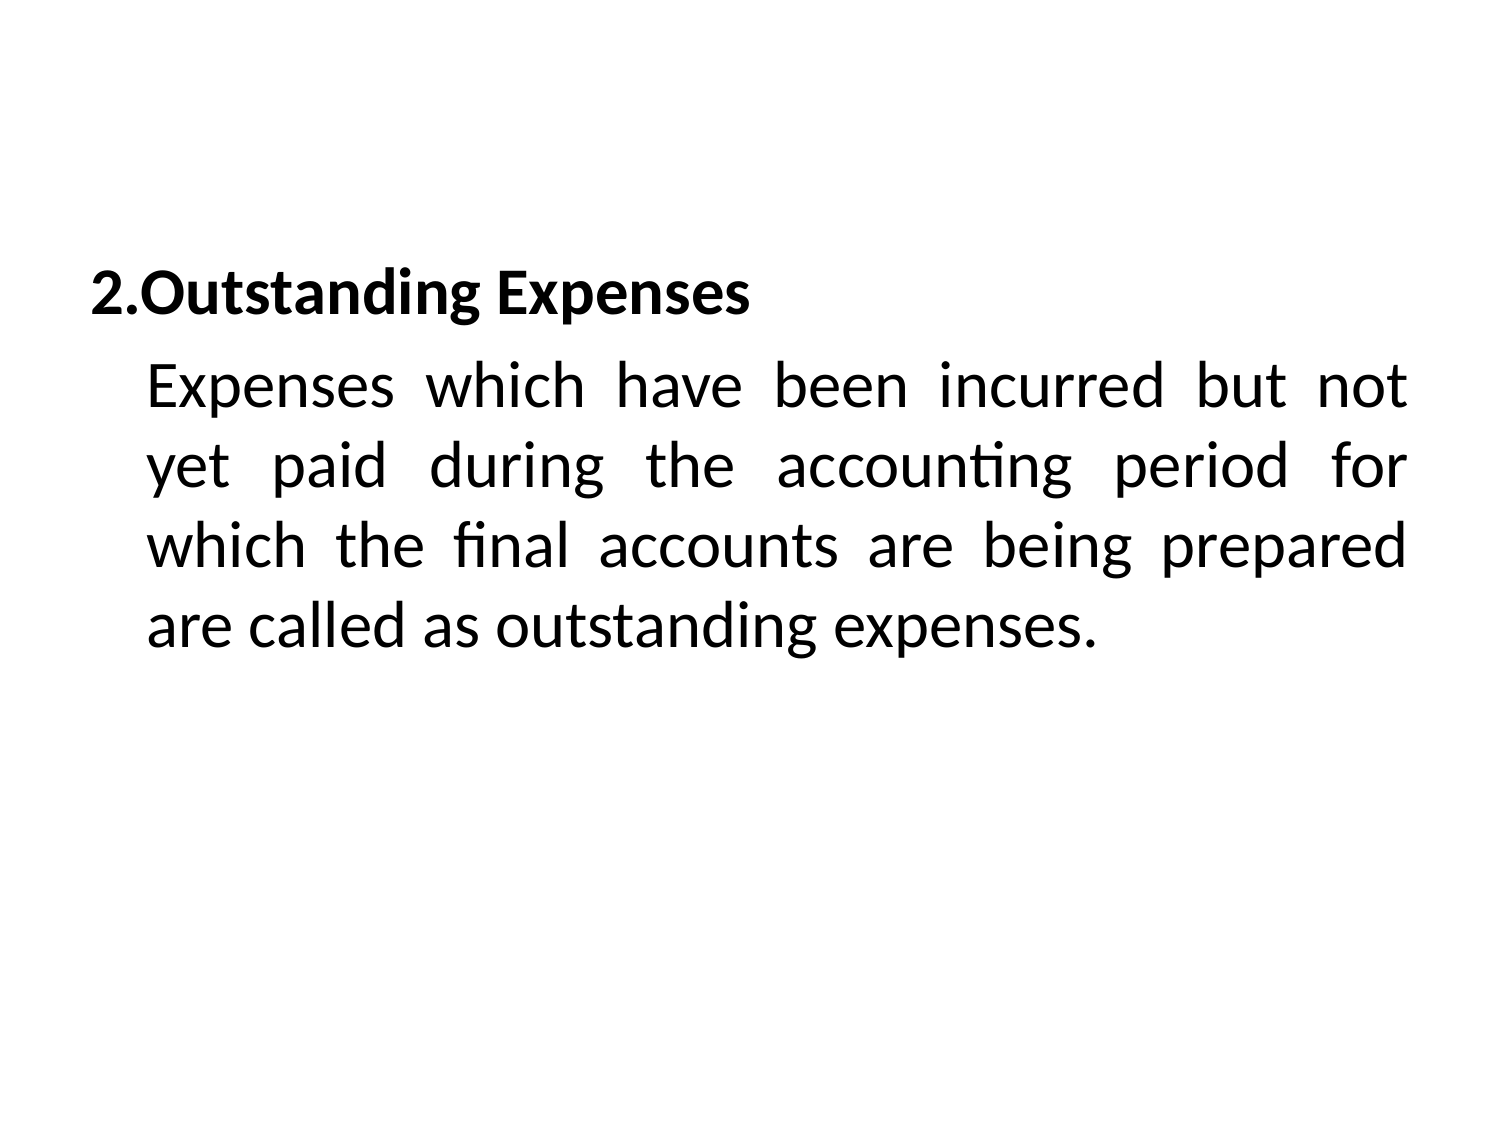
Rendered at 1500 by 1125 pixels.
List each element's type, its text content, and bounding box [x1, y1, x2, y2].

list 2.Outstanding Expenses Expenses which have been incurred but not yet paid during the accounting period for which the final accounts are being prepared are called as outstanding expenses. [75, 200, 1425, 943]
